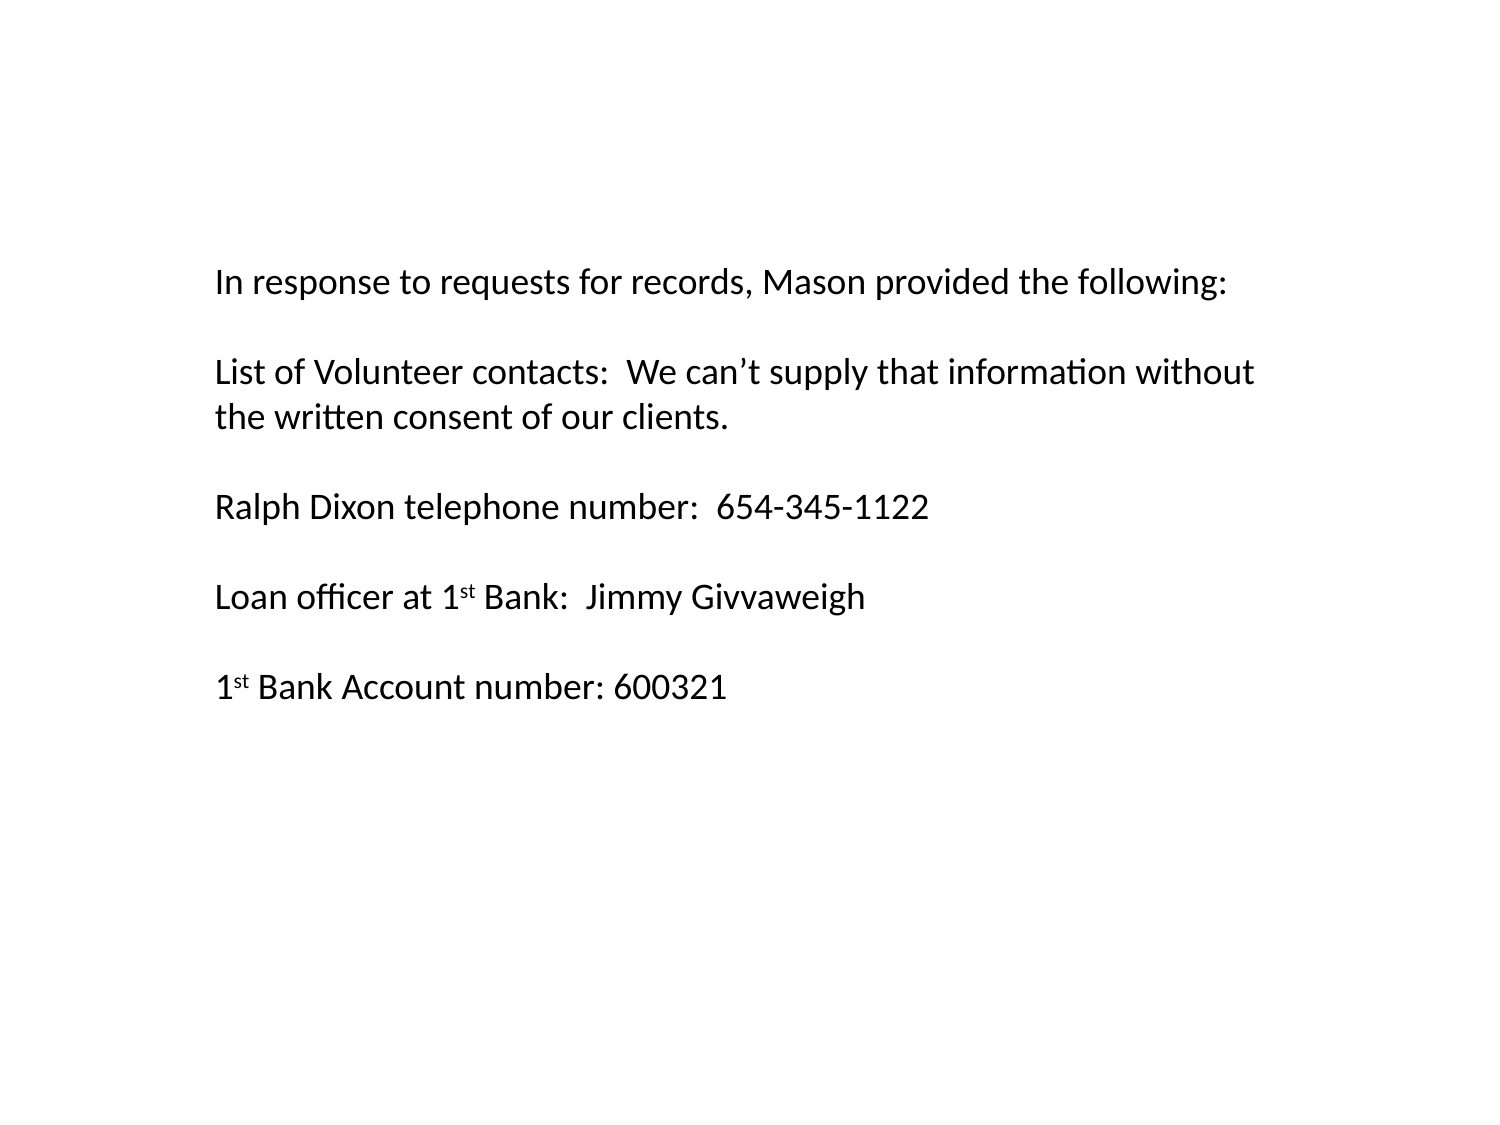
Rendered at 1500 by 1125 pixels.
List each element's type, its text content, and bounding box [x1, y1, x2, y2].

text_box In response to requests for records, Mason provided the following: List of Volunteer contacts: We can’t supply that information without the written consent of our clients. Ralph Dixon telephone number: 654-345-1122 Loan officer at 1st Bank: Jimmy Givvaweigh 1st Bank Account number: 600321 [200, 249, 1275, 715]
